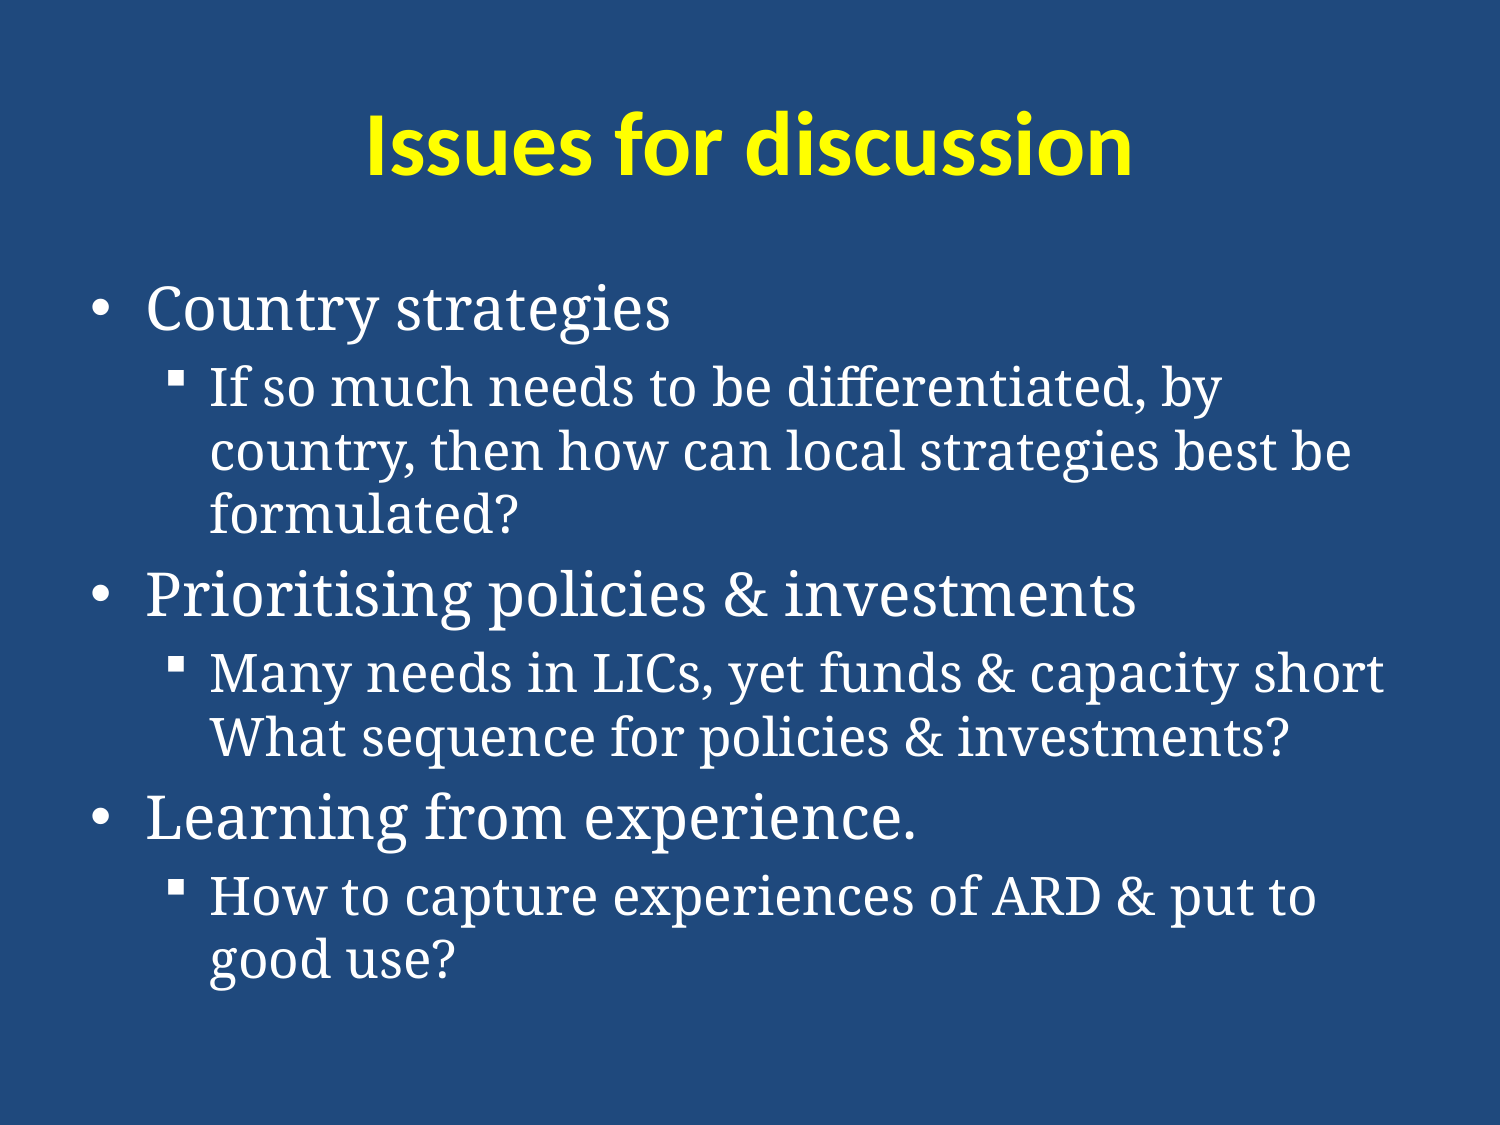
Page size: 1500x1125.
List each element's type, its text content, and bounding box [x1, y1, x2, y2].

title Issues for discussion [74, 44, 1426, 233]
list Country strategies If so much needs to be differentiated, by country, then how can local strategies best be formulated? Prioritising policies & investments Many needs in LICs, yet funds & capacity short What sequence for policies & investments? Learning from experience. How to capture experiences of ARD & put to good use? [74, 262, 1426, 1006]
